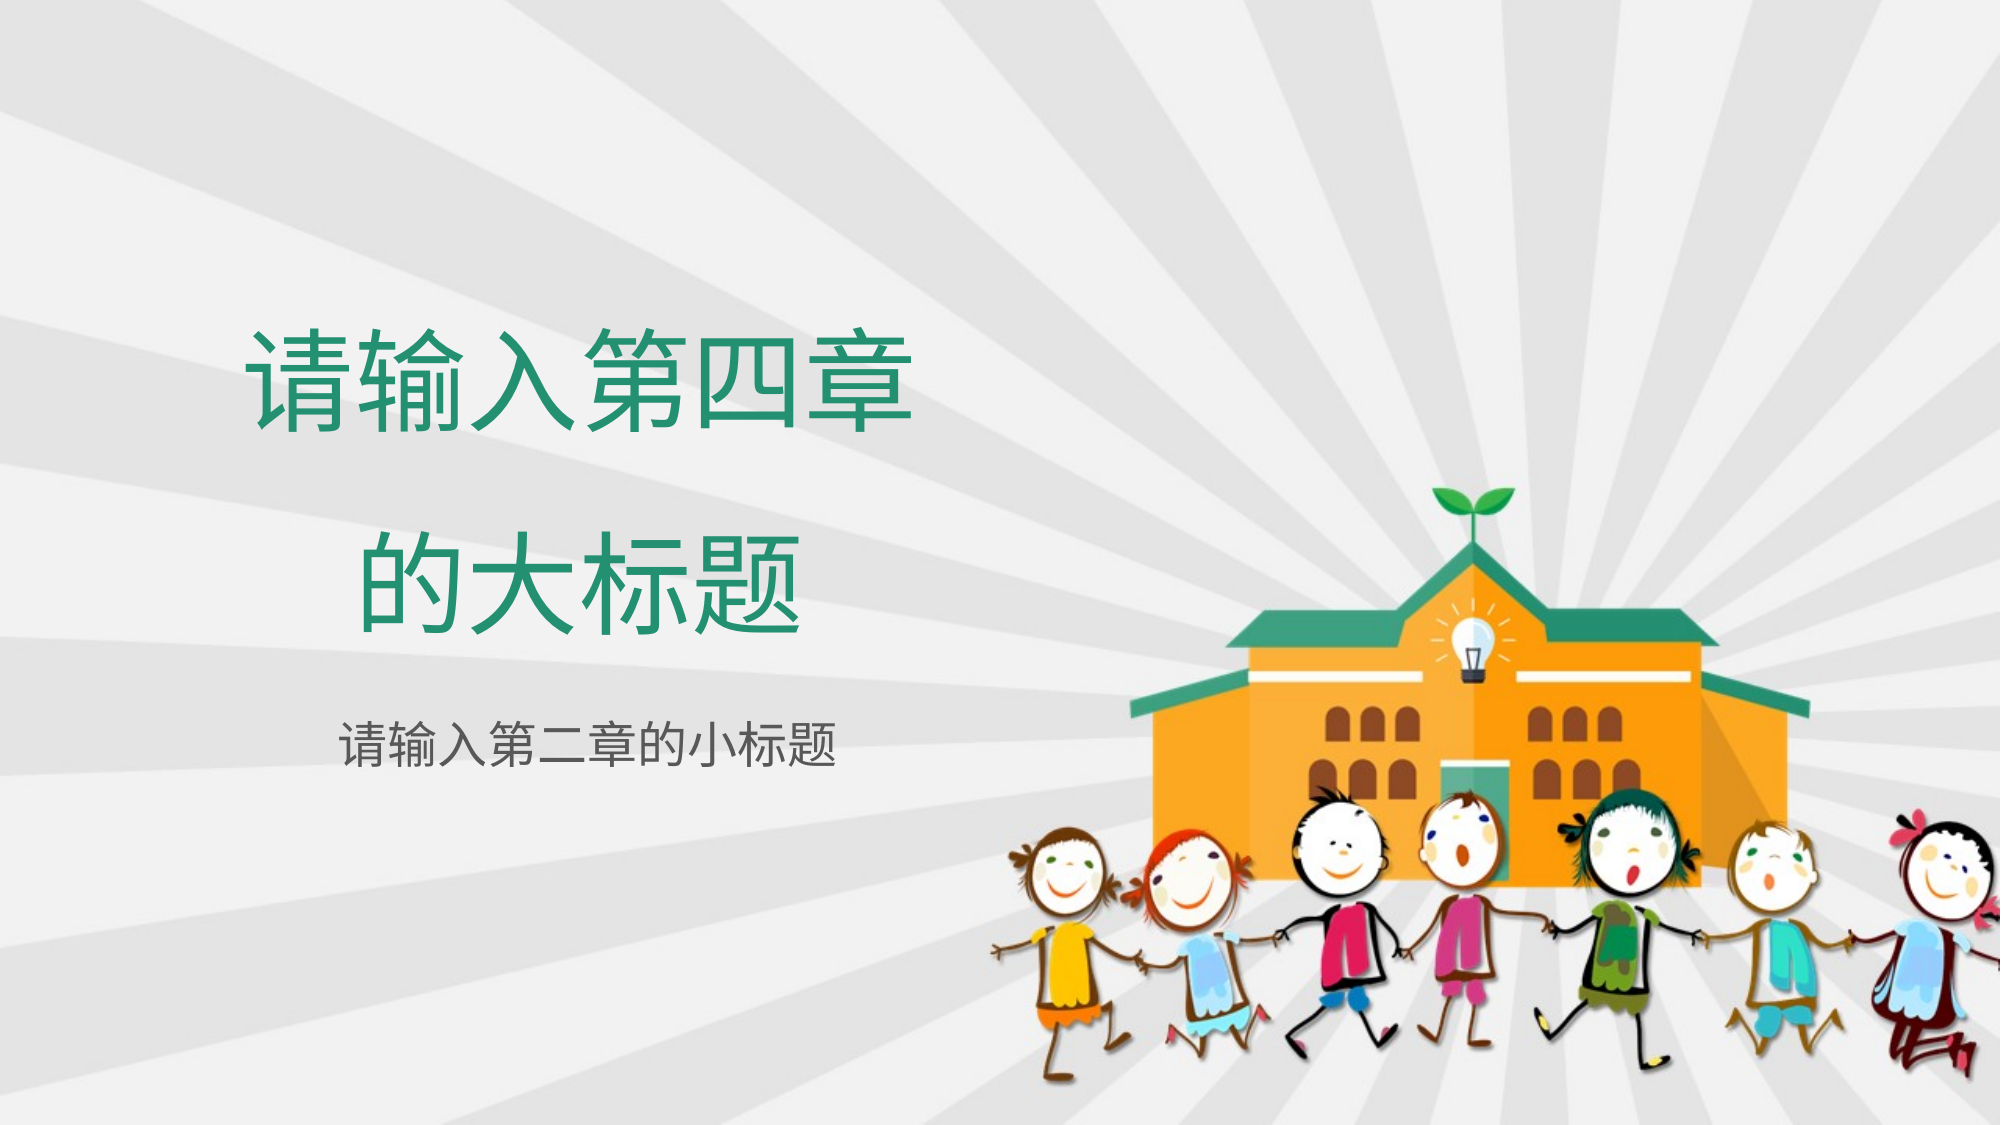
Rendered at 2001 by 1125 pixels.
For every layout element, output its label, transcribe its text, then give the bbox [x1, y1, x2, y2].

picture [0, 0, 2000, 1125]
list 请输入第二章的小标题 [64, 658, 1111, 799]
title 请输入第四章 的大标题 [47, 243, 1111, 649]
